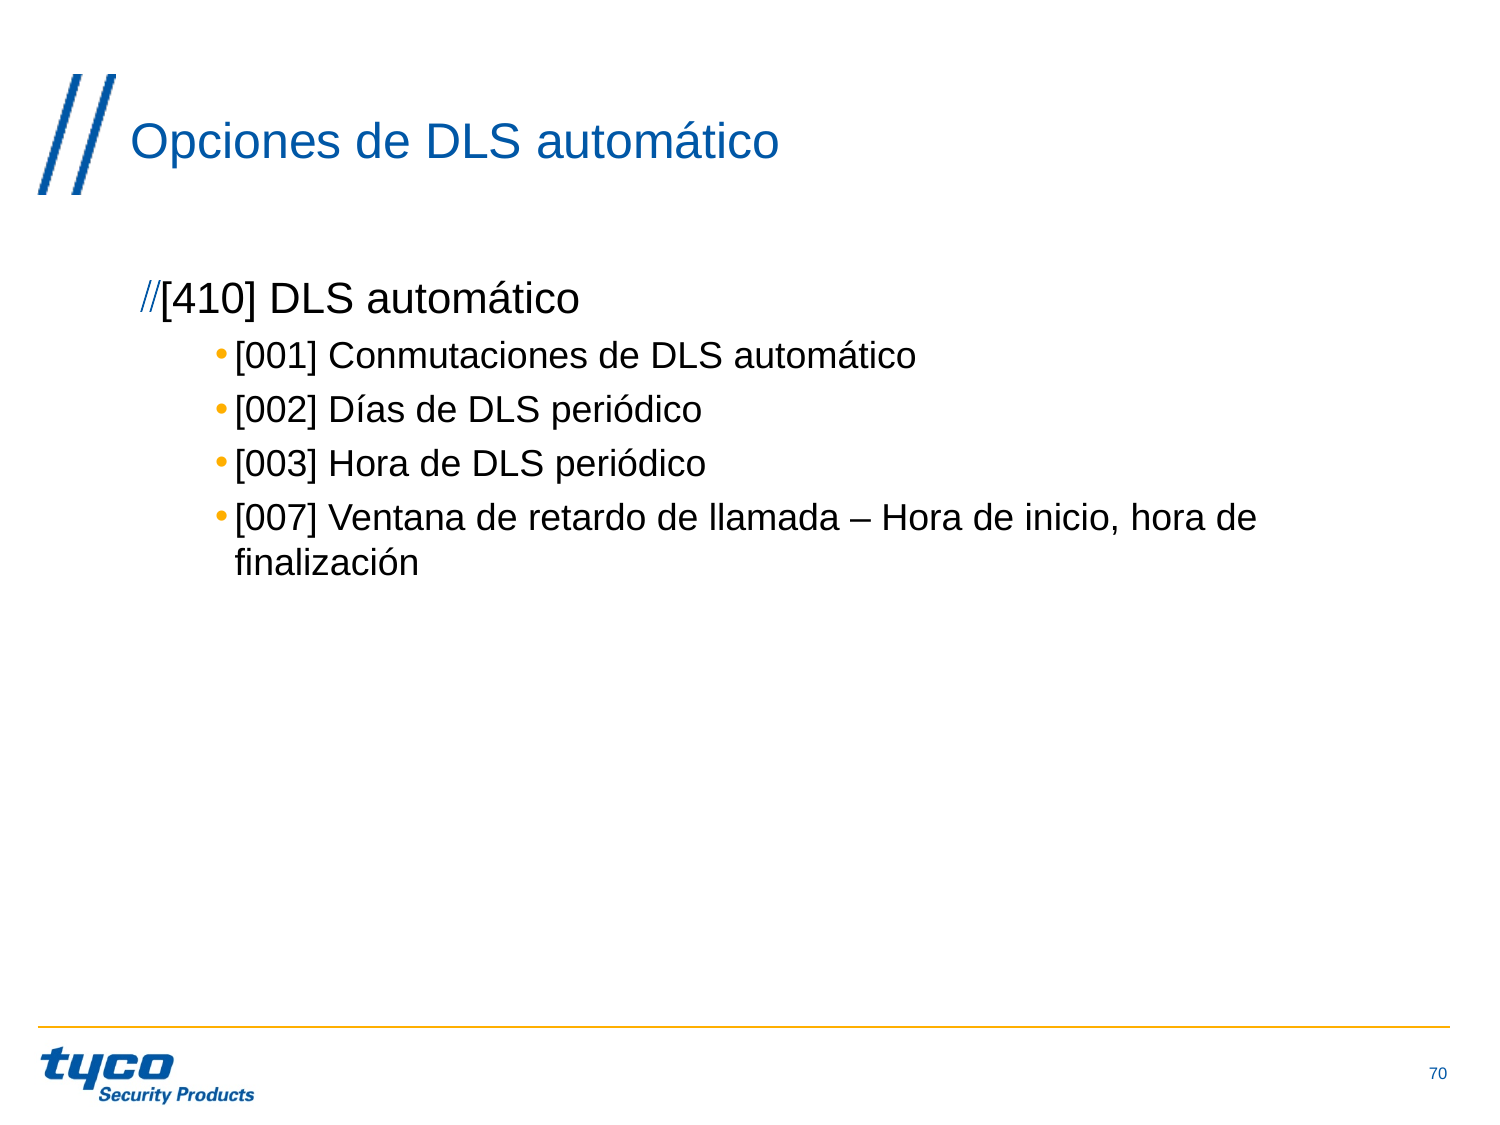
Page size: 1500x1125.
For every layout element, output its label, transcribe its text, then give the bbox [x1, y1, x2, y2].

title Opciones de DLS automático [115, 44, 1426, 233]
picture [140, 280, 171, 312]
picture [37, 74, 115, 195]
text_box [97, 1061, 228, 1091]
list [410] DLS automático [001] Conmutaciones de DLS automático [002] Días de DLS periódico [003] Hora de DLS periódico [007] Ventana de retardo de llamada – Hora de inicio, hora de finalización [124, 262, 1426, 976]
slide_number 70 [1387, 1042, 1463, 1103]
picture [34, 1040, 260, 1107]
